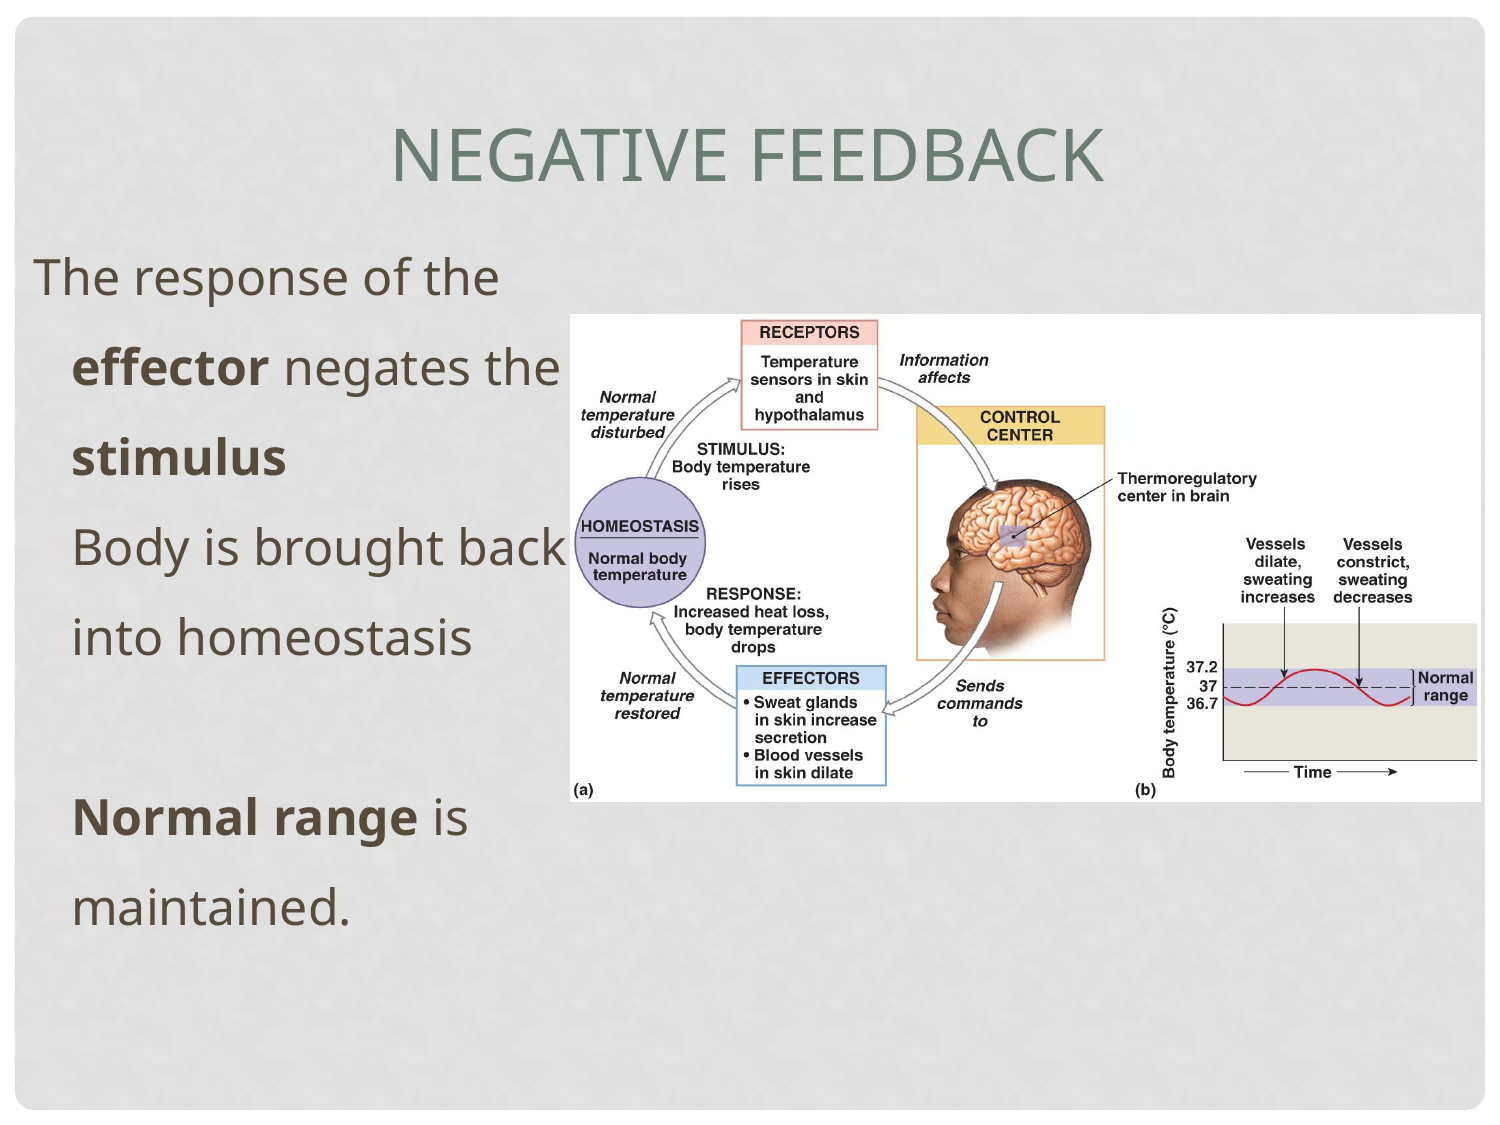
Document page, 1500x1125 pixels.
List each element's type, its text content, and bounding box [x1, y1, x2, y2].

title Negative Feedback [69, 66, 1425, 238]
list The response of the effector negates the stimulus Body is brought back into homeostasis Normal range is maintained. [0, 207, 700, 1025]
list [569, 314, 1482, 803]
